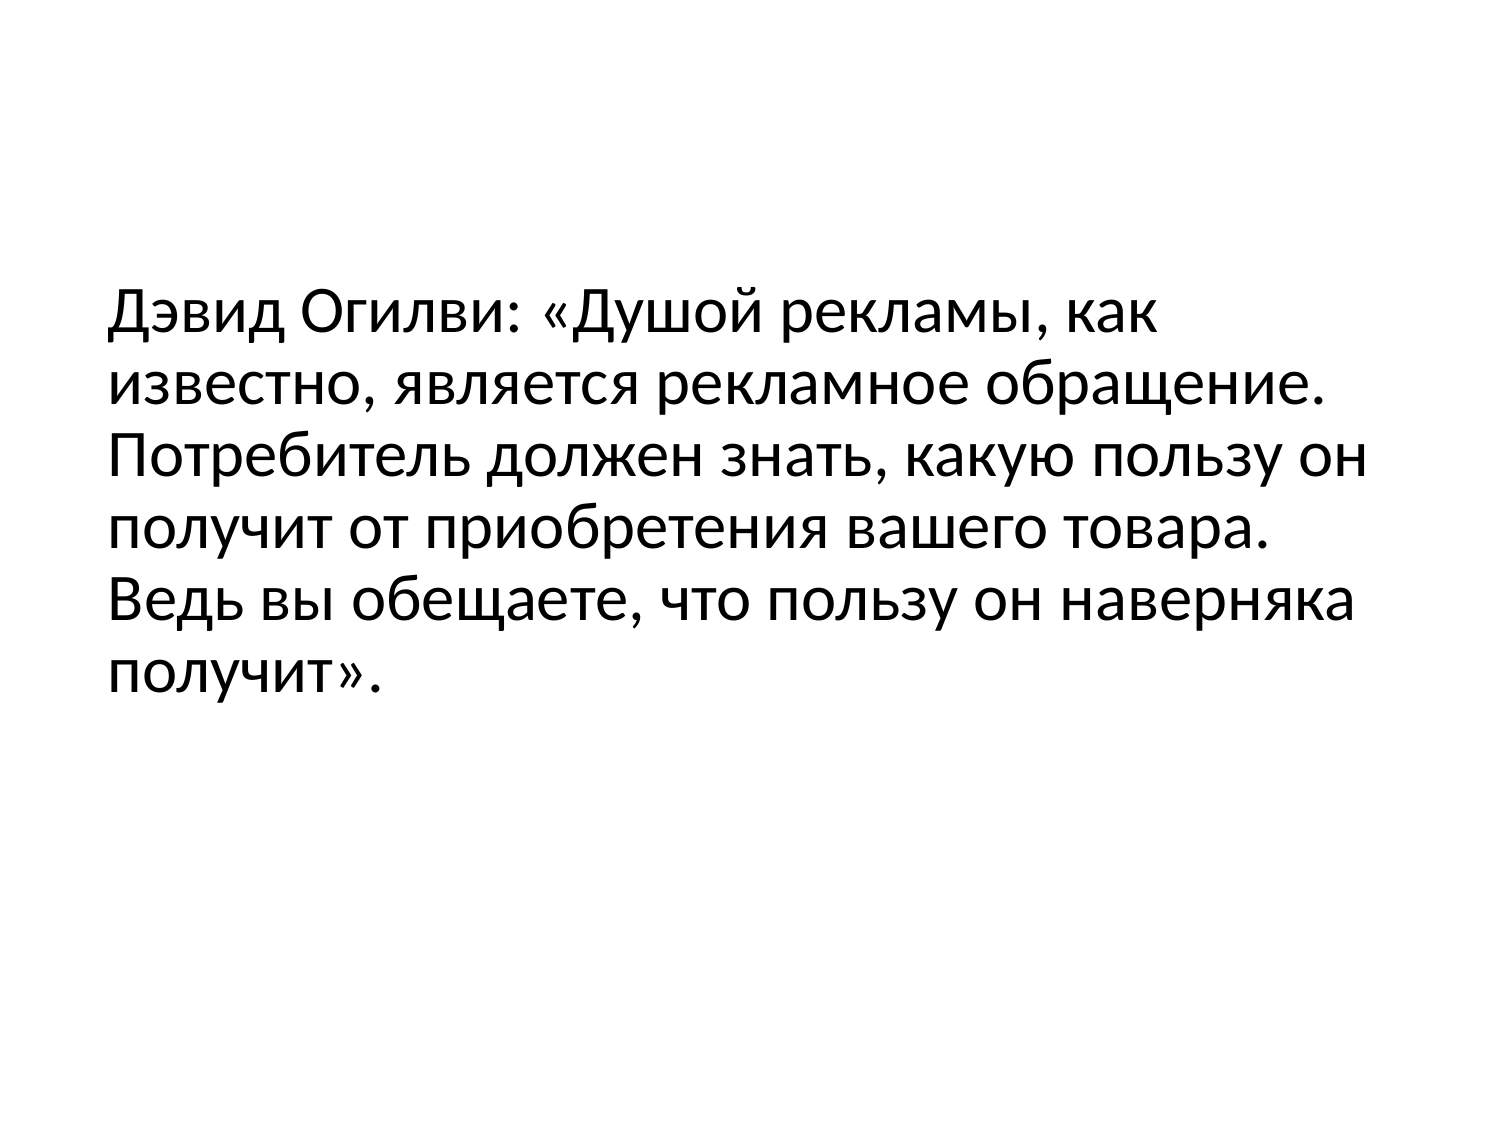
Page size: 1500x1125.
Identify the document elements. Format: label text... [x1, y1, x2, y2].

list Дэвид Огилви: «Душой рекламы, как известно, является рекламное обращение. Потребитель должен знать, какую пользу он получит от приобретения вашего товара. Ведь вы обещаете, что пользу он наверняка получит». [75, 267, 1425, 1079]
